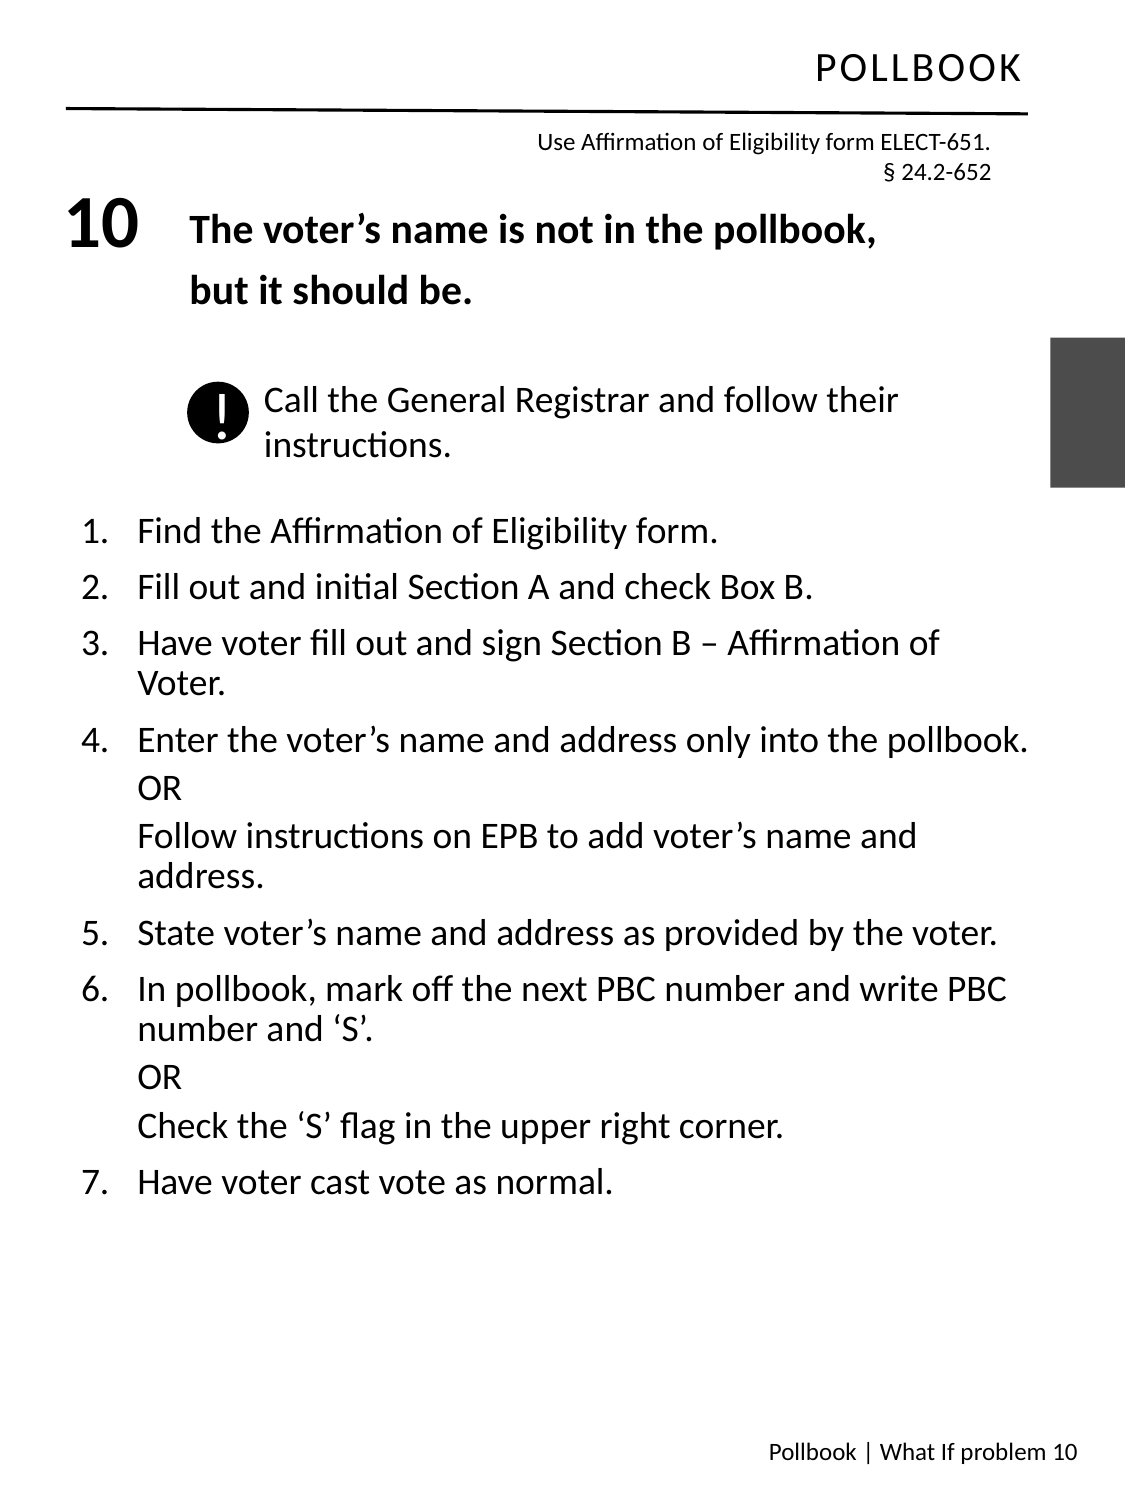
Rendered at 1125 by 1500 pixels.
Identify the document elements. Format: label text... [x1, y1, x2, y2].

text_box Call the General Registrar and follow their instructions. [248, 367, 1009, 455]
list Find the Affirmation of Eligibility form. Fill out and initial Section A and check Box B. Have voter fill out and sign Section B – Affirmation of Voter. Enter the voter’s name and address only into the pollbook. OR Follow instructions on EPB to add voter’s name and address. State voter’s name and address as provided by the voter. In pollbook, mark off the next PBC number and write PBC number and ‘S’. OR Check the ‘S’ flag in the upper right corner. Have voter cast vote as normal. [65, 503, 1051, 1427]
text_box Pollbook | What If problem 10 [754, 1427, 1125, 1473]
list The voter’s name is not in the pollbook, but it should be. [174, 200, 1051, 451]
text_box ! [186, 380, 250, 445]
text_box Use Affirmation of Eligibility form ELECT-651. § 24.2-652 [522, 118, 1007, 238]
list 10 [48, 175, 188, 340]
